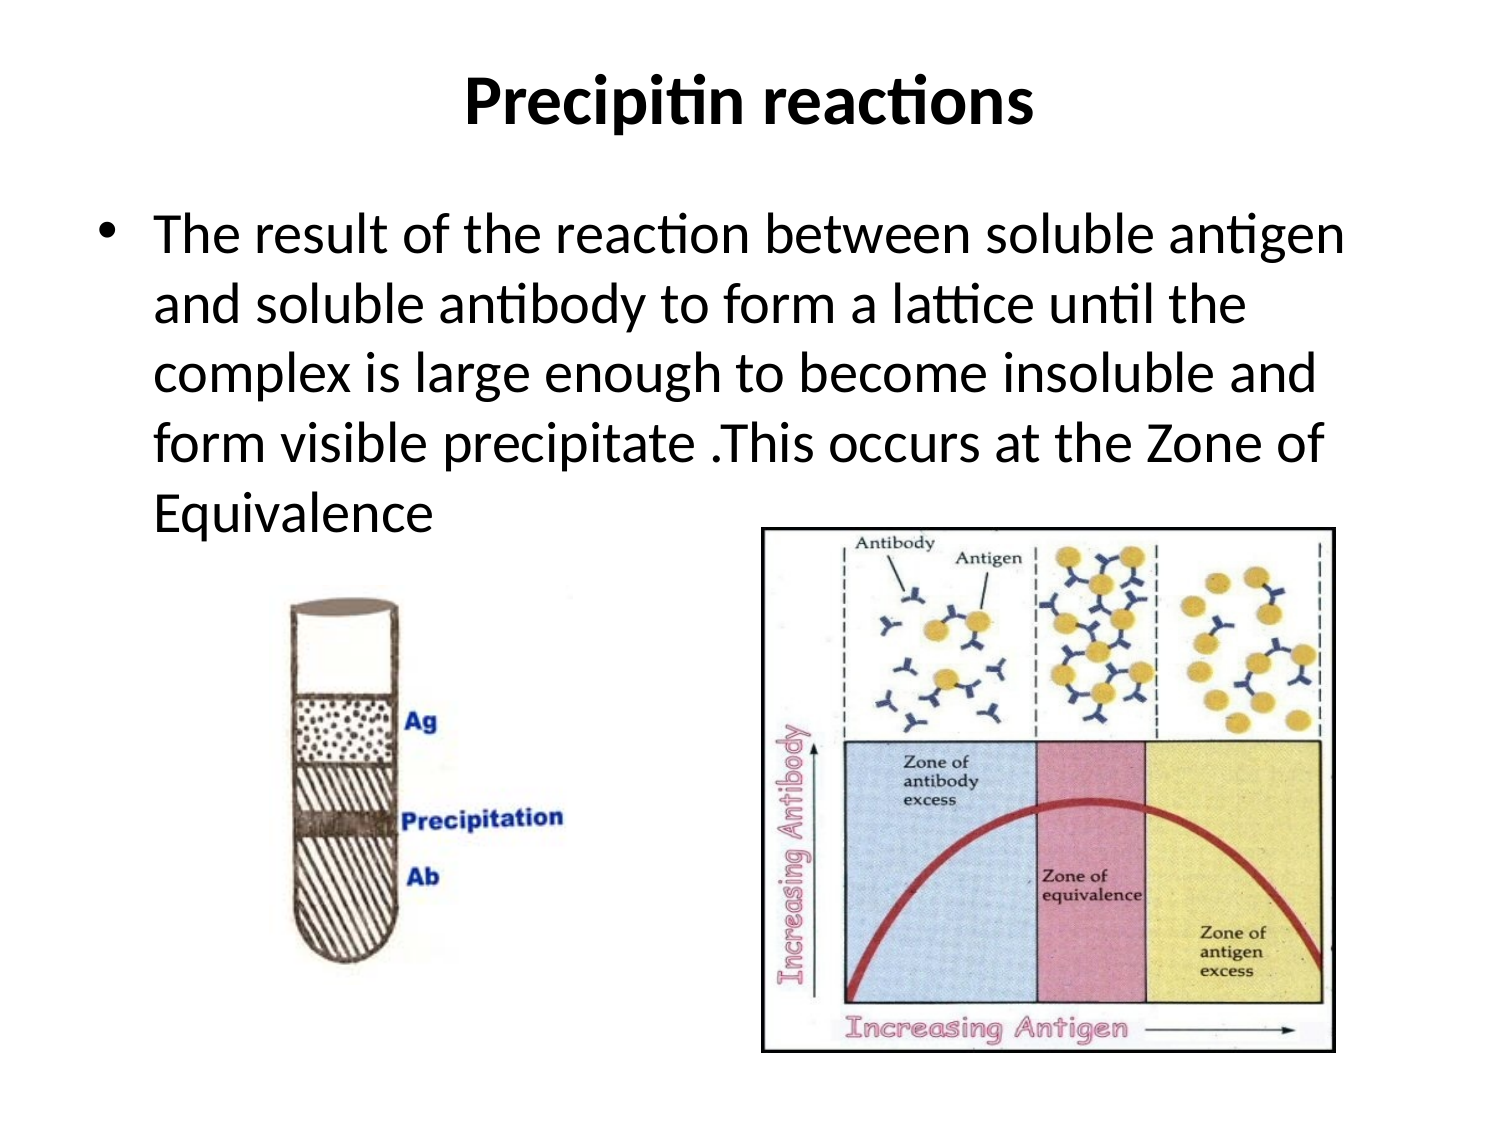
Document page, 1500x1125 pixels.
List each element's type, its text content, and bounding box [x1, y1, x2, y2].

picture [269, 585, 573, 985]
title Precipitin reactions [75, 45, 1425, 233]
list The result of the reaction between soluble antigen and soluble antibody to form a lattice until the complex is large enough to become insoluble and form visible precipitate .This occurs at the Zone of Equivalence [82, 187, 1432, 930]
picture [761, 527, 1336, 1053]
